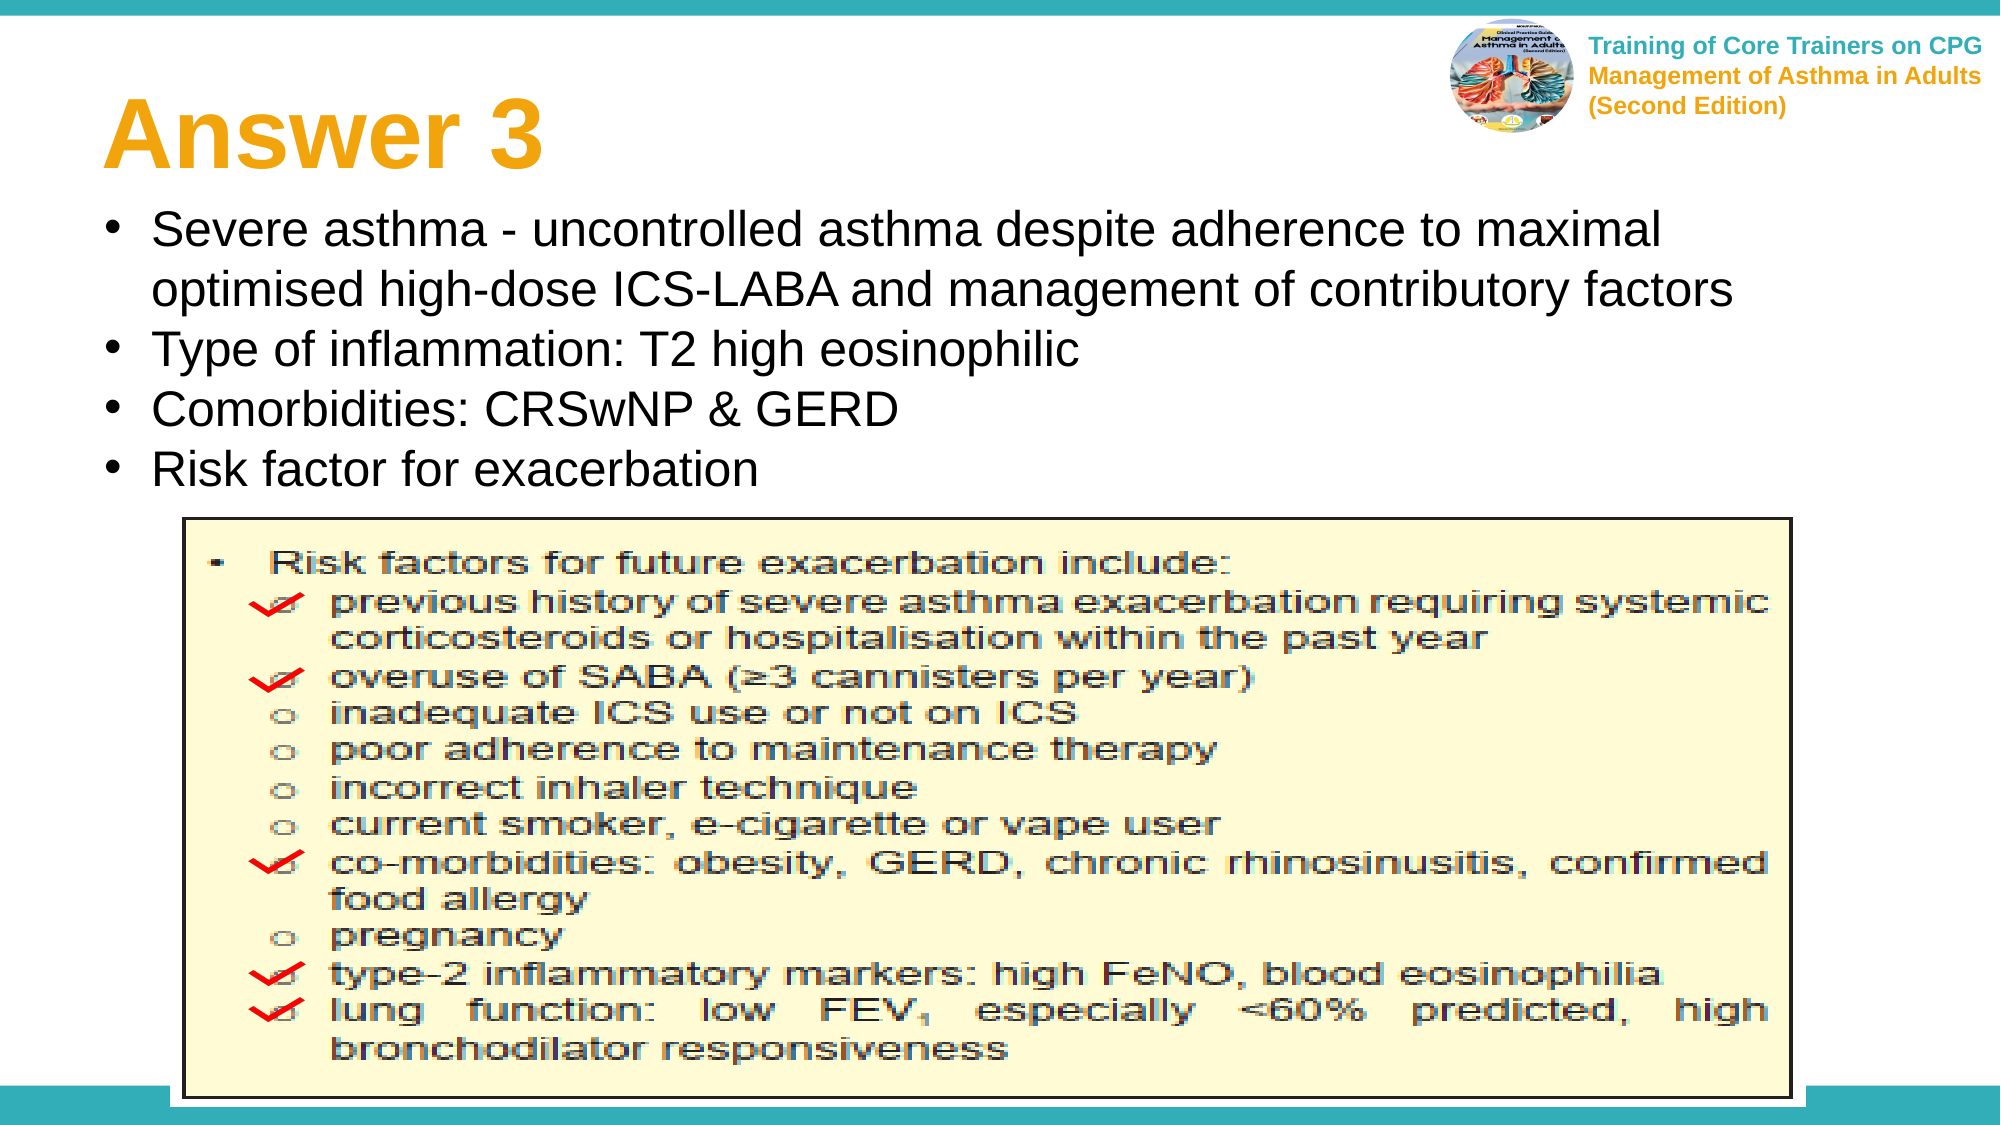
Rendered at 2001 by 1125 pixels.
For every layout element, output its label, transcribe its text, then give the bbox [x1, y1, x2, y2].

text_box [1449, 18, 2000, 133]
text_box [170, 510, 1806, 1107]
list Answer 3 [3, 65, 2000, 192]
text_box Severe asthma - uncontrolled asthma despite adherence to maximal optimised high-dose ICS-LABA and management of contributory factors Type of inflammation: T2 high eosinophilic Comorbidities: CRSwNP & GERD Risk factor for exacerbation [89, 189, 1844, 505]
